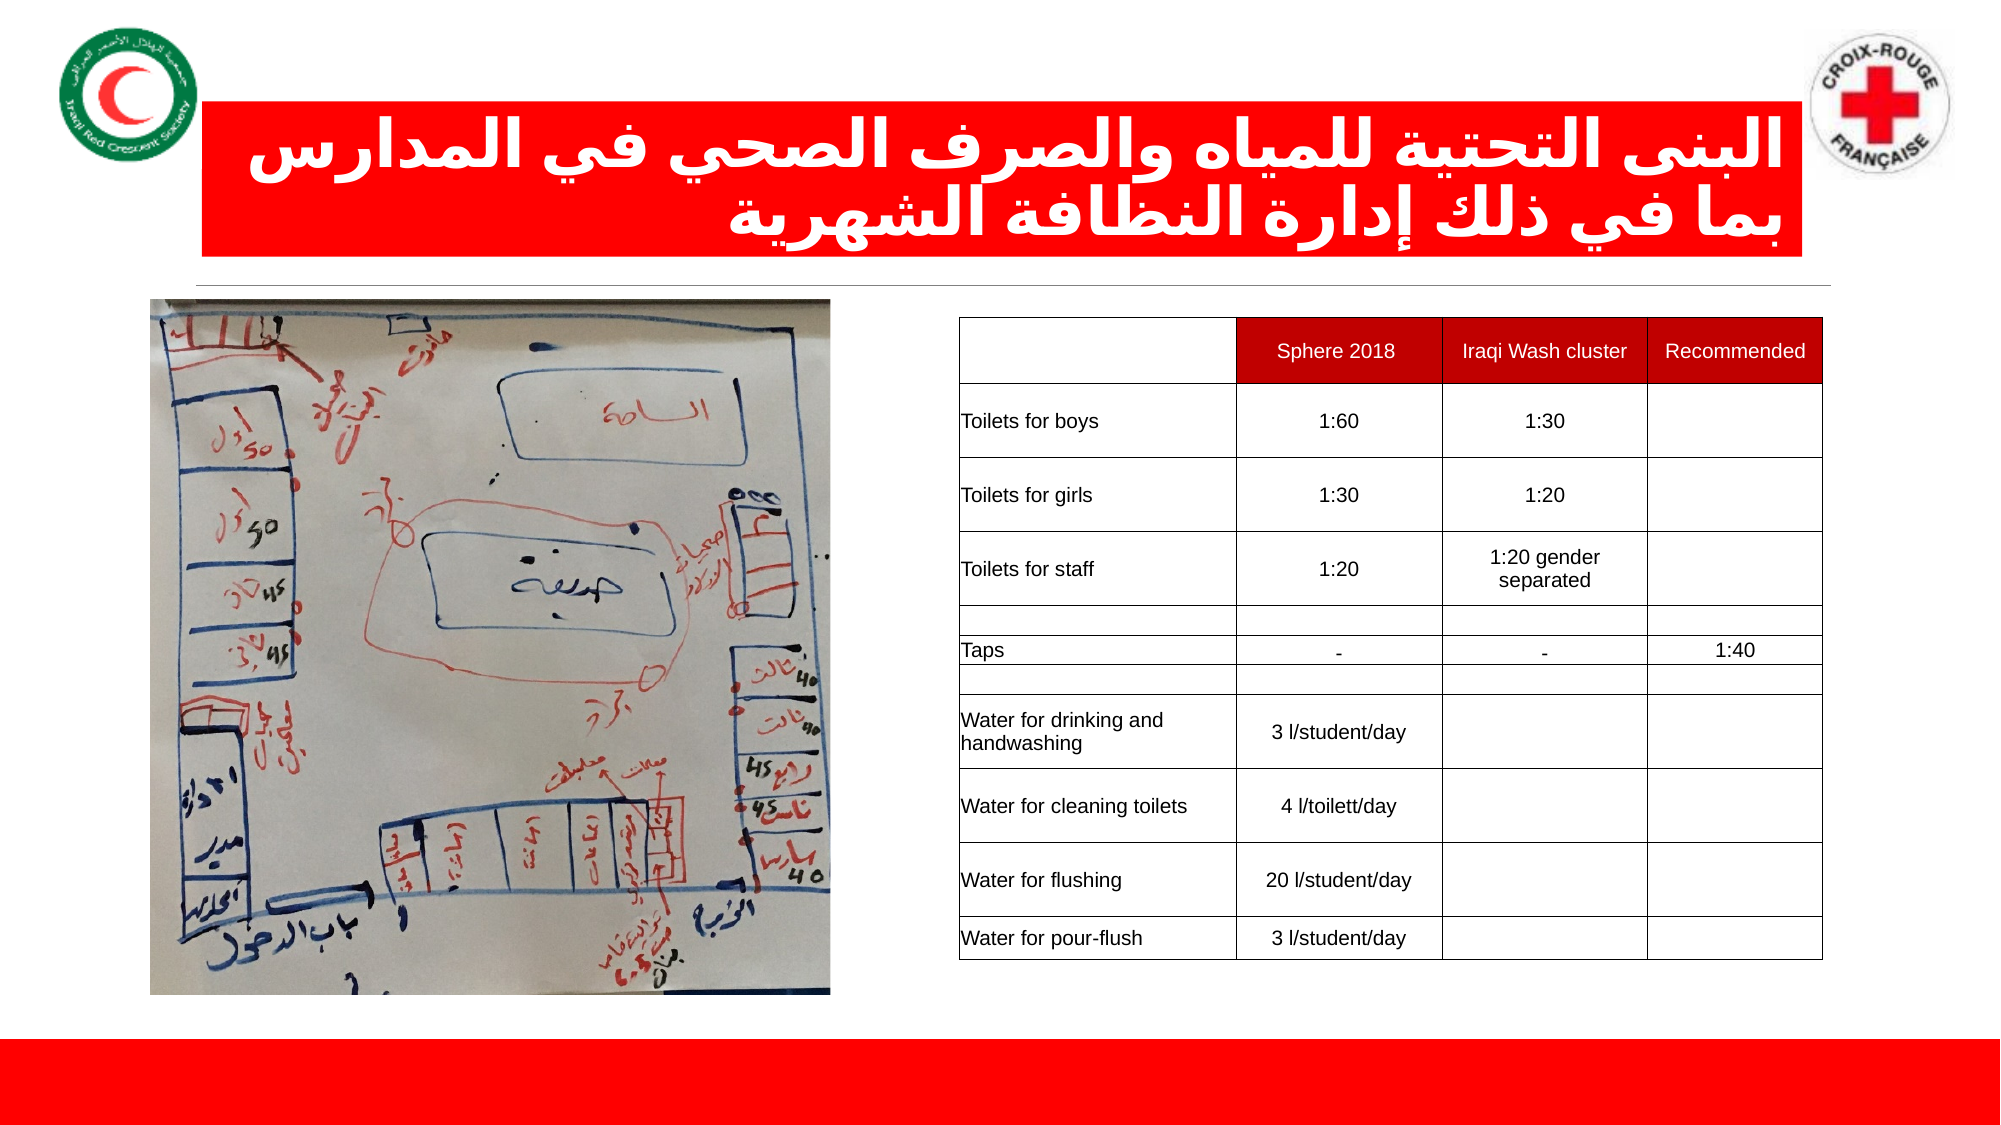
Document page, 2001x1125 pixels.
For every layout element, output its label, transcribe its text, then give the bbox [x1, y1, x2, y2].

table_cell Toilets for girls [960, 458, 1236, 531]
table_cell [1237, 606, 1442, 635]
table_cell - [1443, 636, 1647, 664]
table_cell - [1237, 636, 1442, 664]
table_cell [1443, 769, 1647, 842]
table_header Iraqi Wash cluster [1443, 318, 1647, 383]
table_cell [1237, 665, 1442, 694]
table_cell Toilets for staff [960, 532, 1236, 605]
table_cell [1443, 665, 1647, 694]
table_cell 1:30 [1443, 384, 1647, 457]
table_cell 1:20 [1443, 458, 1647, 531]
table_cell Water for pour-flush [960, 917, 1236, 959]
table_cell [1648, 532, 1822, 605]
table_cell [960, 665, 1236, 694]
table_header Recommended [1648, 318, 1822, 383]
table_cell [1648, 384, 1822, 457]
table_cell 1:20 [1237, 532, 1442, 605]
table_cell Water for flushing [960, 843, 1236, 916]
table_header [960, 318, 1236, 383]
table_cell [1648, 606, 1822, 635]
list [149, 298, 831, 996]
table_cell [1443, 695, 1647, 768]
table_cell [960, 606, 1236, 635]
table_cell 3 l/student/day [1237, 917, 1442, 959]
table_cell 4 l/toilett/day [1237, 769, 1442, 842]
table_cell [1648, 695, 1822, 768]
table_cell [1443, 917, 1647, 959]
table_cell Water for cleaning toilets [960, 769, 1236, 842]
table_cell [1648, 917, 1822, 959]
table_cell 1:20 gender separated [1443, 532, 1647, 605]
picture [54, 20, 203, 169]
table_cell Water for drinking and handwashing [960, 695, 1236, 768]
table_header Sphere 2018 [1237, 318, 1442, 383]
table_cell [1648, 843, 1822, 916]
table_cell 1:40 [1648, 636, 1822, 664]
table_cell 1:60 [1237, 384, 1442, 457]
table_cell [1648, 458, 1822, 531]
table_cell [1648, 665, 1822, 694]
table_cell [1443, 606, 1647, 635]
table_cell 3 l/student/day [1237, 695, 1442, 768]
text_box البنى التحتية للمياه والصرف الصحي في المدارس بما في ذلك إدارة النظافة الشهرية [201, 101, 1803, 257]
table_cell [1443, 843, 1647, 916]
picture [1803, 28, 1956, 181]
table_cell Toilets for boys [960, 384, 1236, 457]
table_cell 1:30 [1237, 458, 1442, 531]
table_cell 20 l/student/day [1237, 843, 1442, 916]
table_cell Taps [960, 636, 1236, 664]
table_cell [1648, 769, 1822, 842]
